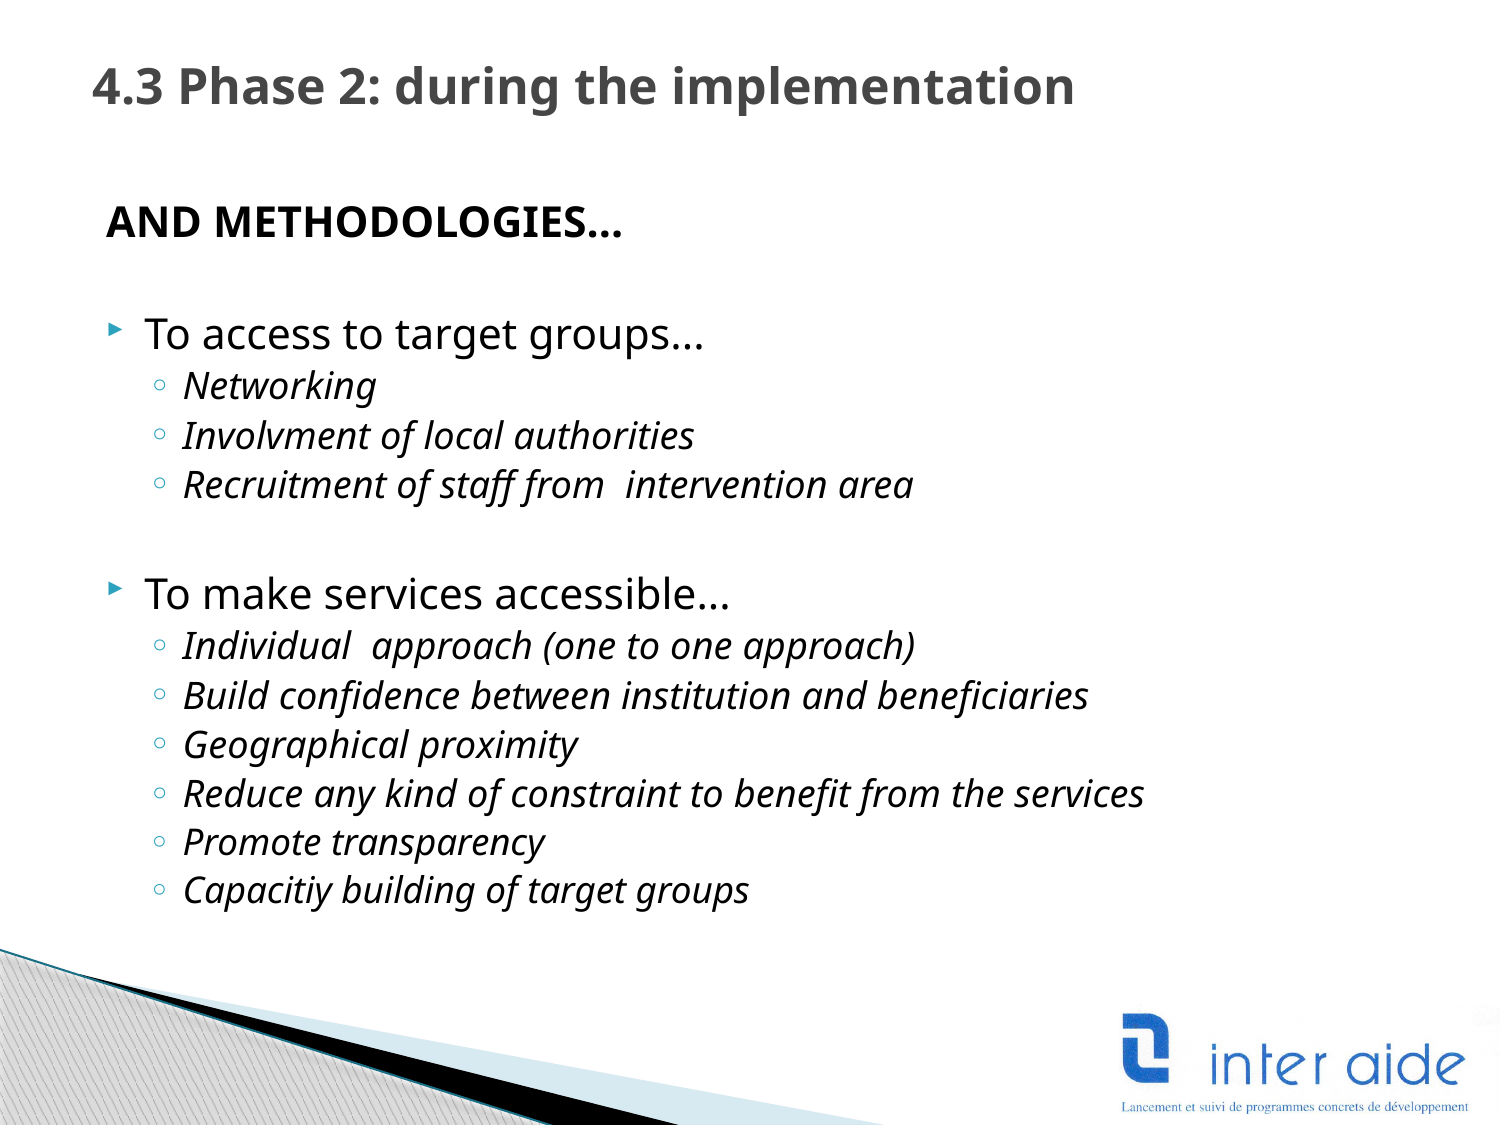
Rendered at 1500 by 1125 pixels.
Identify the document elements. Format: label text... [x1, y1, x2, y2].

text_box 4.3 Phase 2: during the implementation [78, 46, 1092, 122]
picture [1119, 1004, 1500, 1114]
list AND METHODOLOGIES... To access to target groups... Networking Involvment of local authorities Recruitment of staff from intervention area To make services accessible... Individual approach (one to one approach) Build confidence between institution and beneficiaries Geographical proximity Reduce any kind of constraint to benefit from the services Promote transparency Capacitiy building of target groups [75, 187, 1425, 930]
